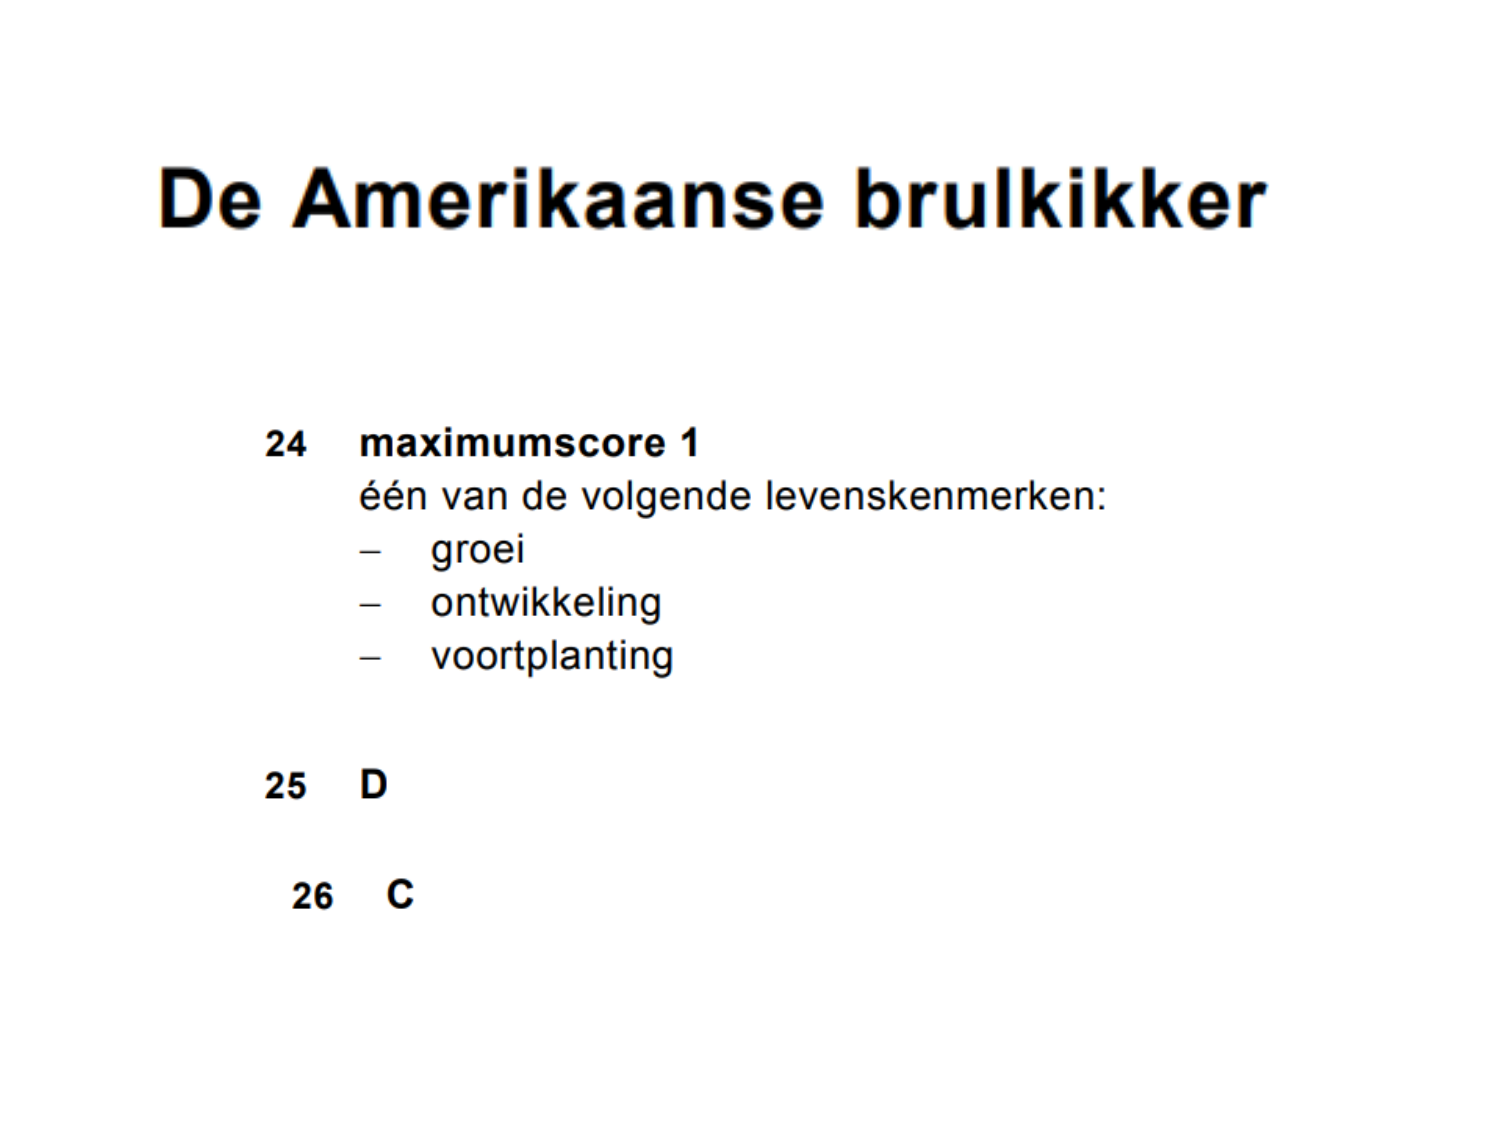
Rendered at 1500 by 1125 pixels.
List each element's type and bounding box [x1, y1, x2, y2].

picture [277, 863, 495, 947]
picture [135, 136, 1323, 256]
picture [245, 727, 412, 805]
picture [229, 396, 1128, 714]
